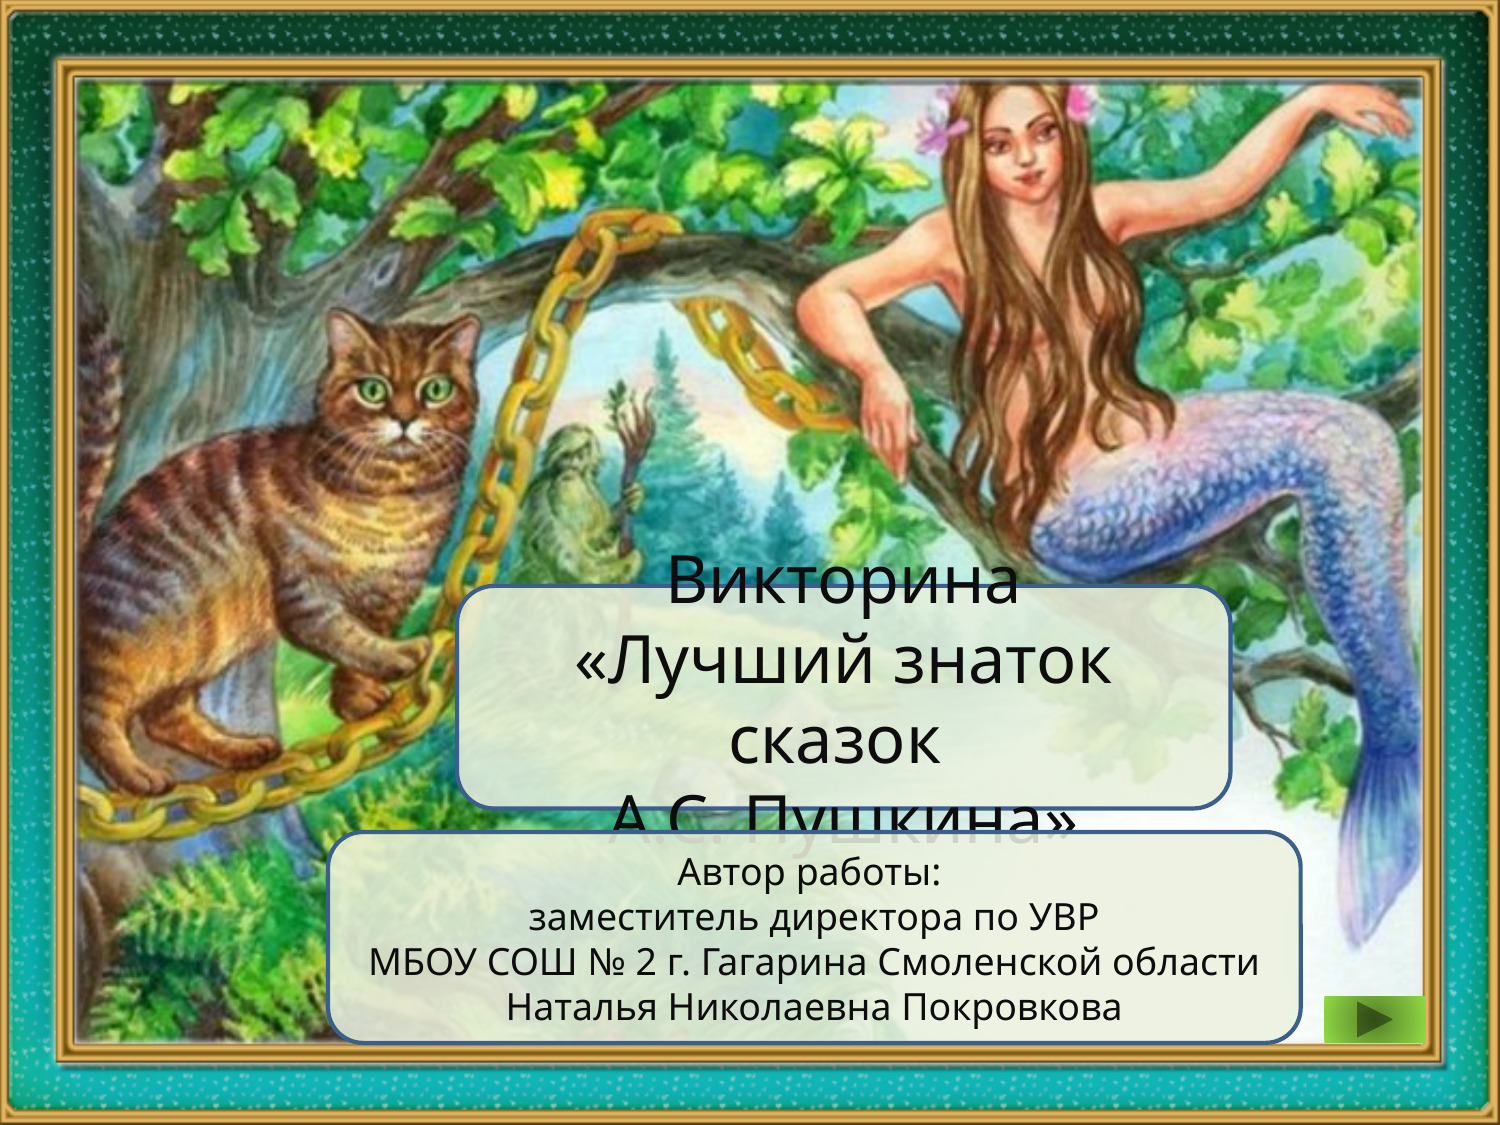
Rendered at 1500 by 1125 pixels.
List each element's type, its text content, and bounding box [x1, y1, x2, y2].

text_box Автор работы: заместитель директора по УВР МБОУ СОШ № 2 г. Гагарина Смоленской области Наталья Николаевна Покровкова [325, 829, 1303, 1046]
picture [0, 0, 1500, 1125]
text_box [1322, 994, 1427, 1045]
text_box Викторина «Лучший знаток сказок А.С. Пушкина» [454, 583, 1233, 811]
